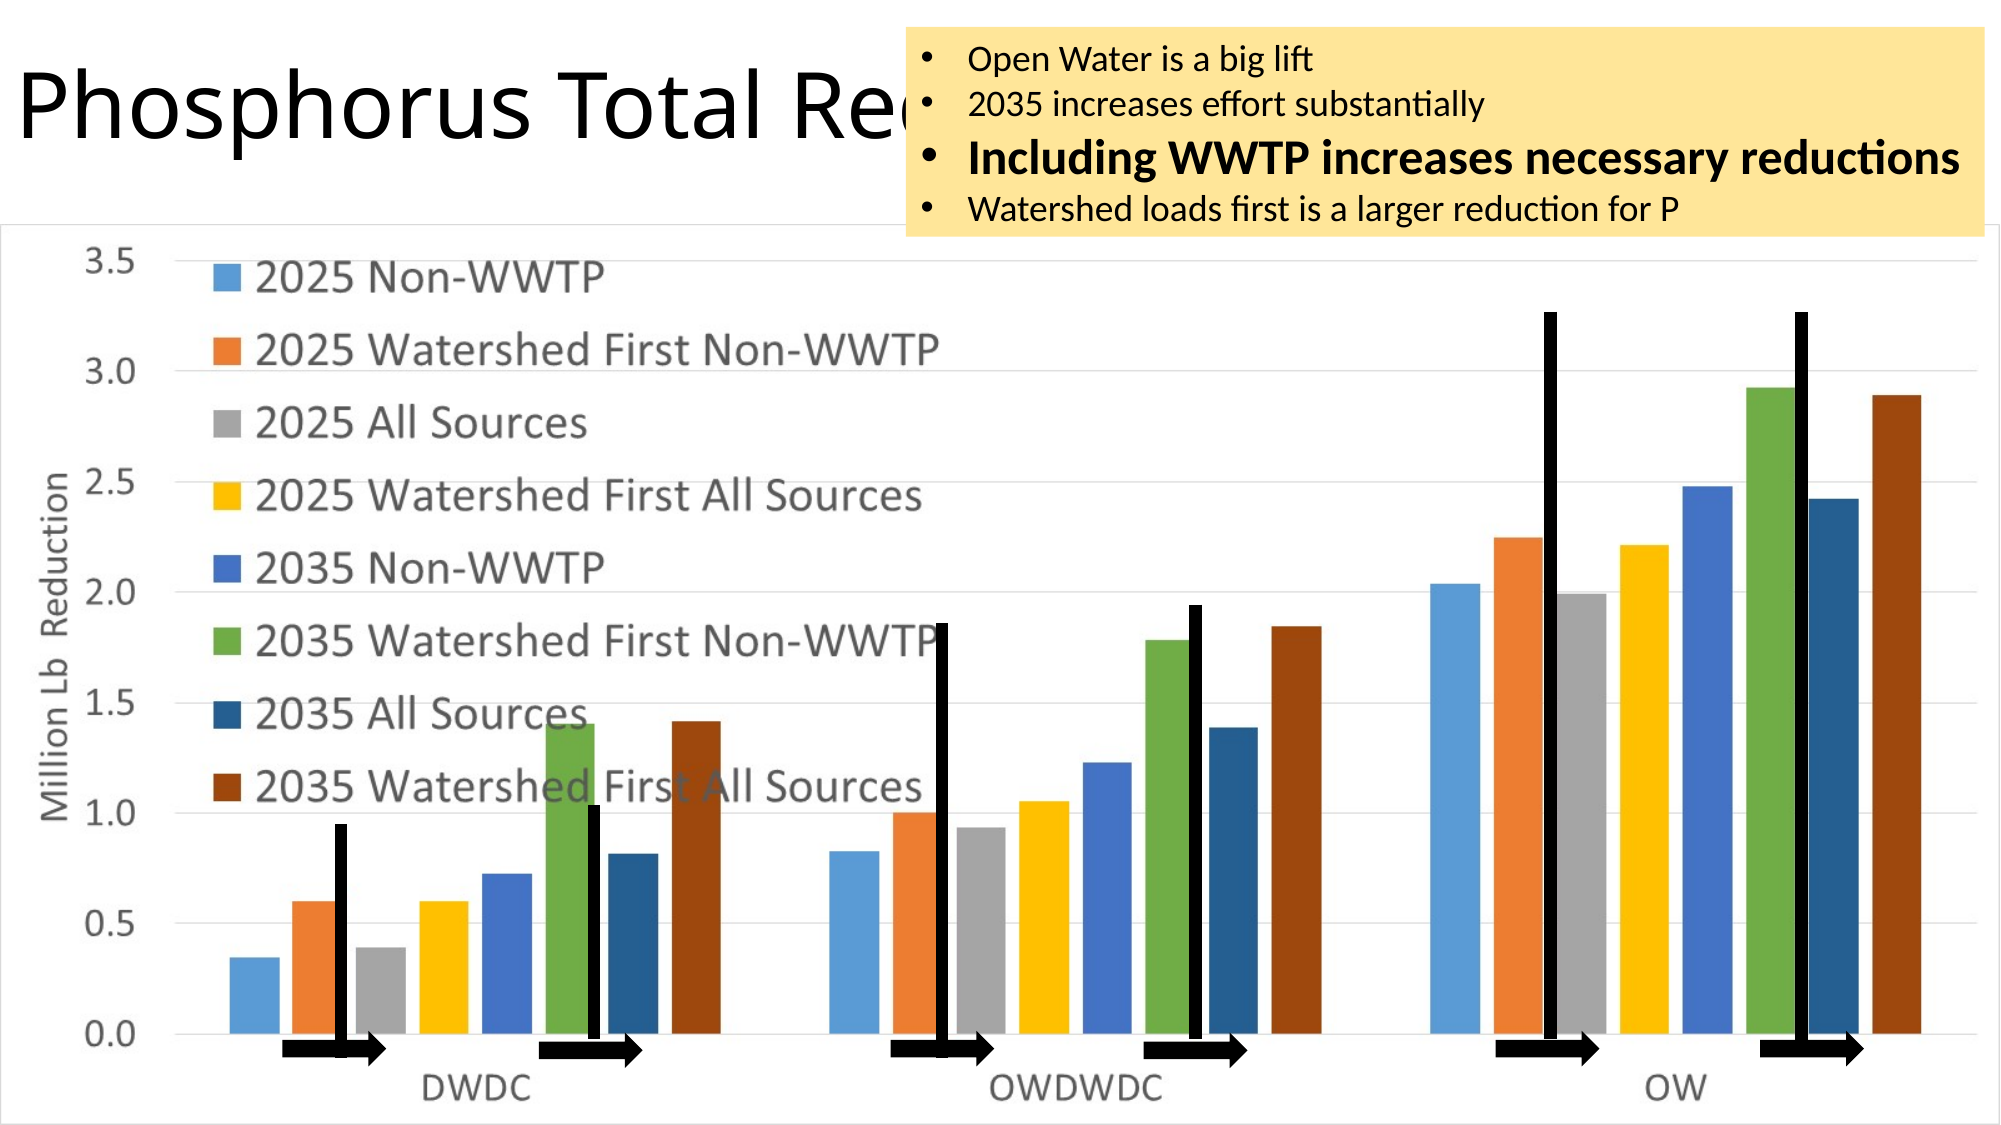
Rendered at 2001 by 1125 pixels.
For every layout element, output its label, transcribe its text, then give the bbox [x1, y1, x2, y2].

title Phosphorus Total Reductions [0, 0, 1725, 218]
picture [0, 224, 2000, 1125]
text_box Open Water is a big lift 2035 increases effort substantially Including WWTP increases necessary reductions Watershed loads first is a larger reduction for P [905, 26, 1985, 224]
